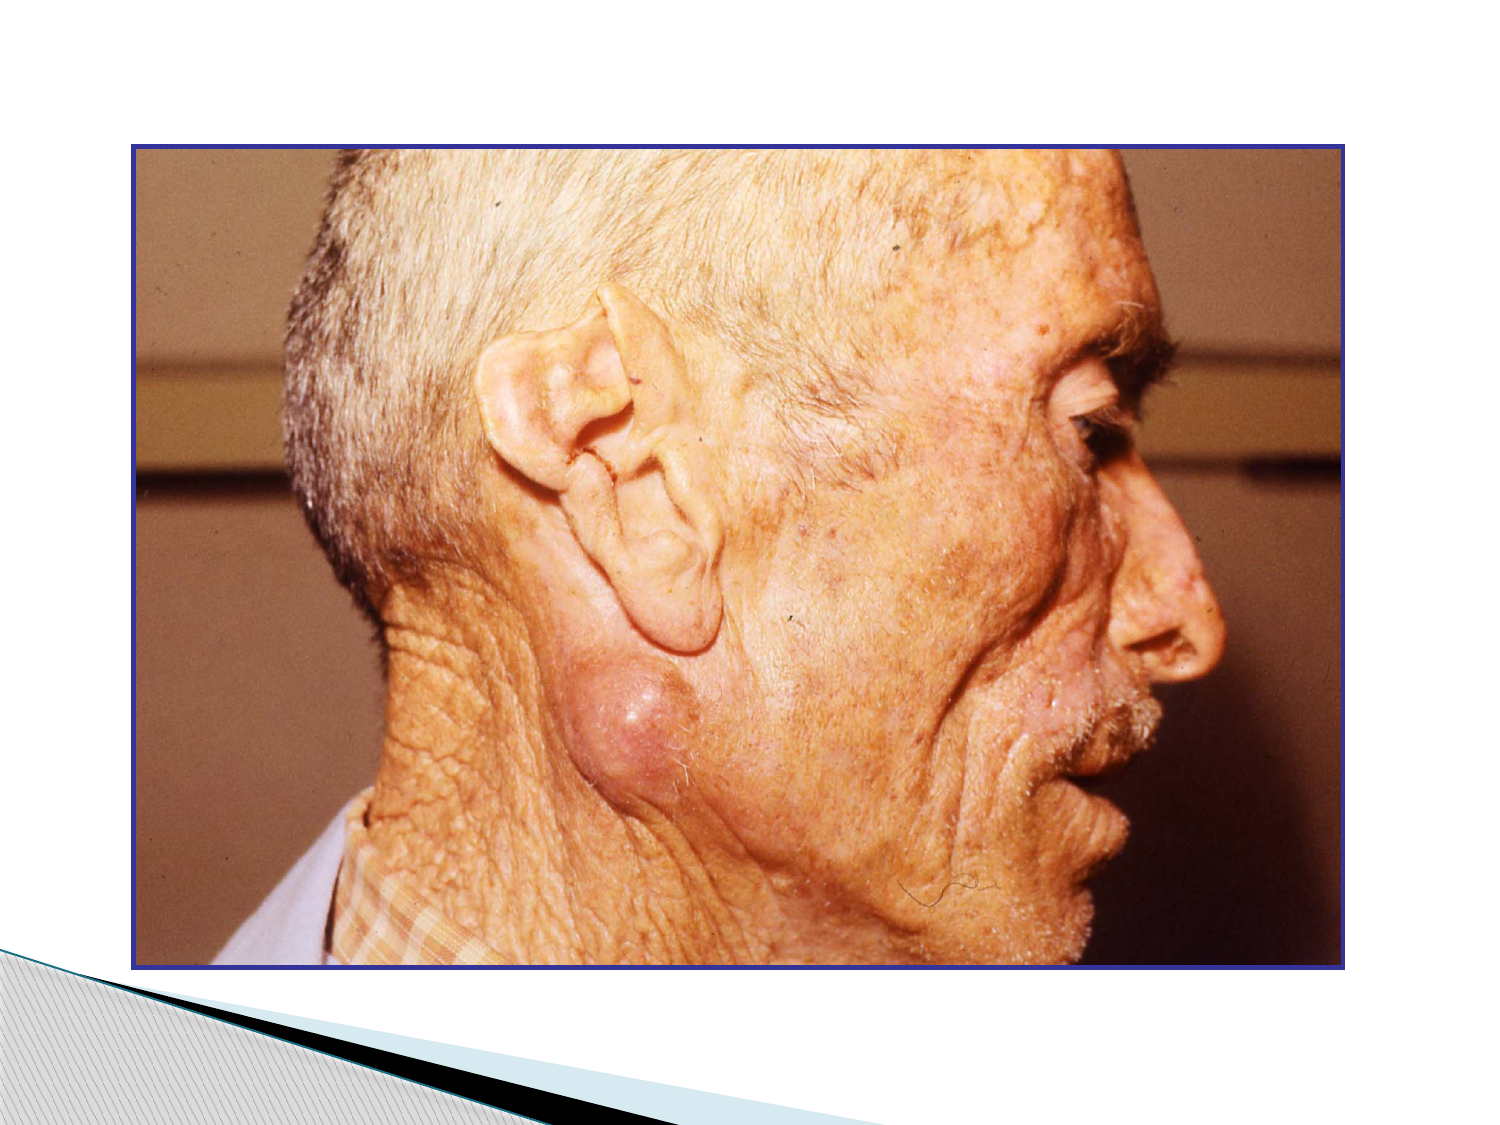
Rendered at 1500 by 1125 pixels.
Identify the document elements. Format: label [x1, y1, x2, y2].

list [135, 148, 1341, 966]
